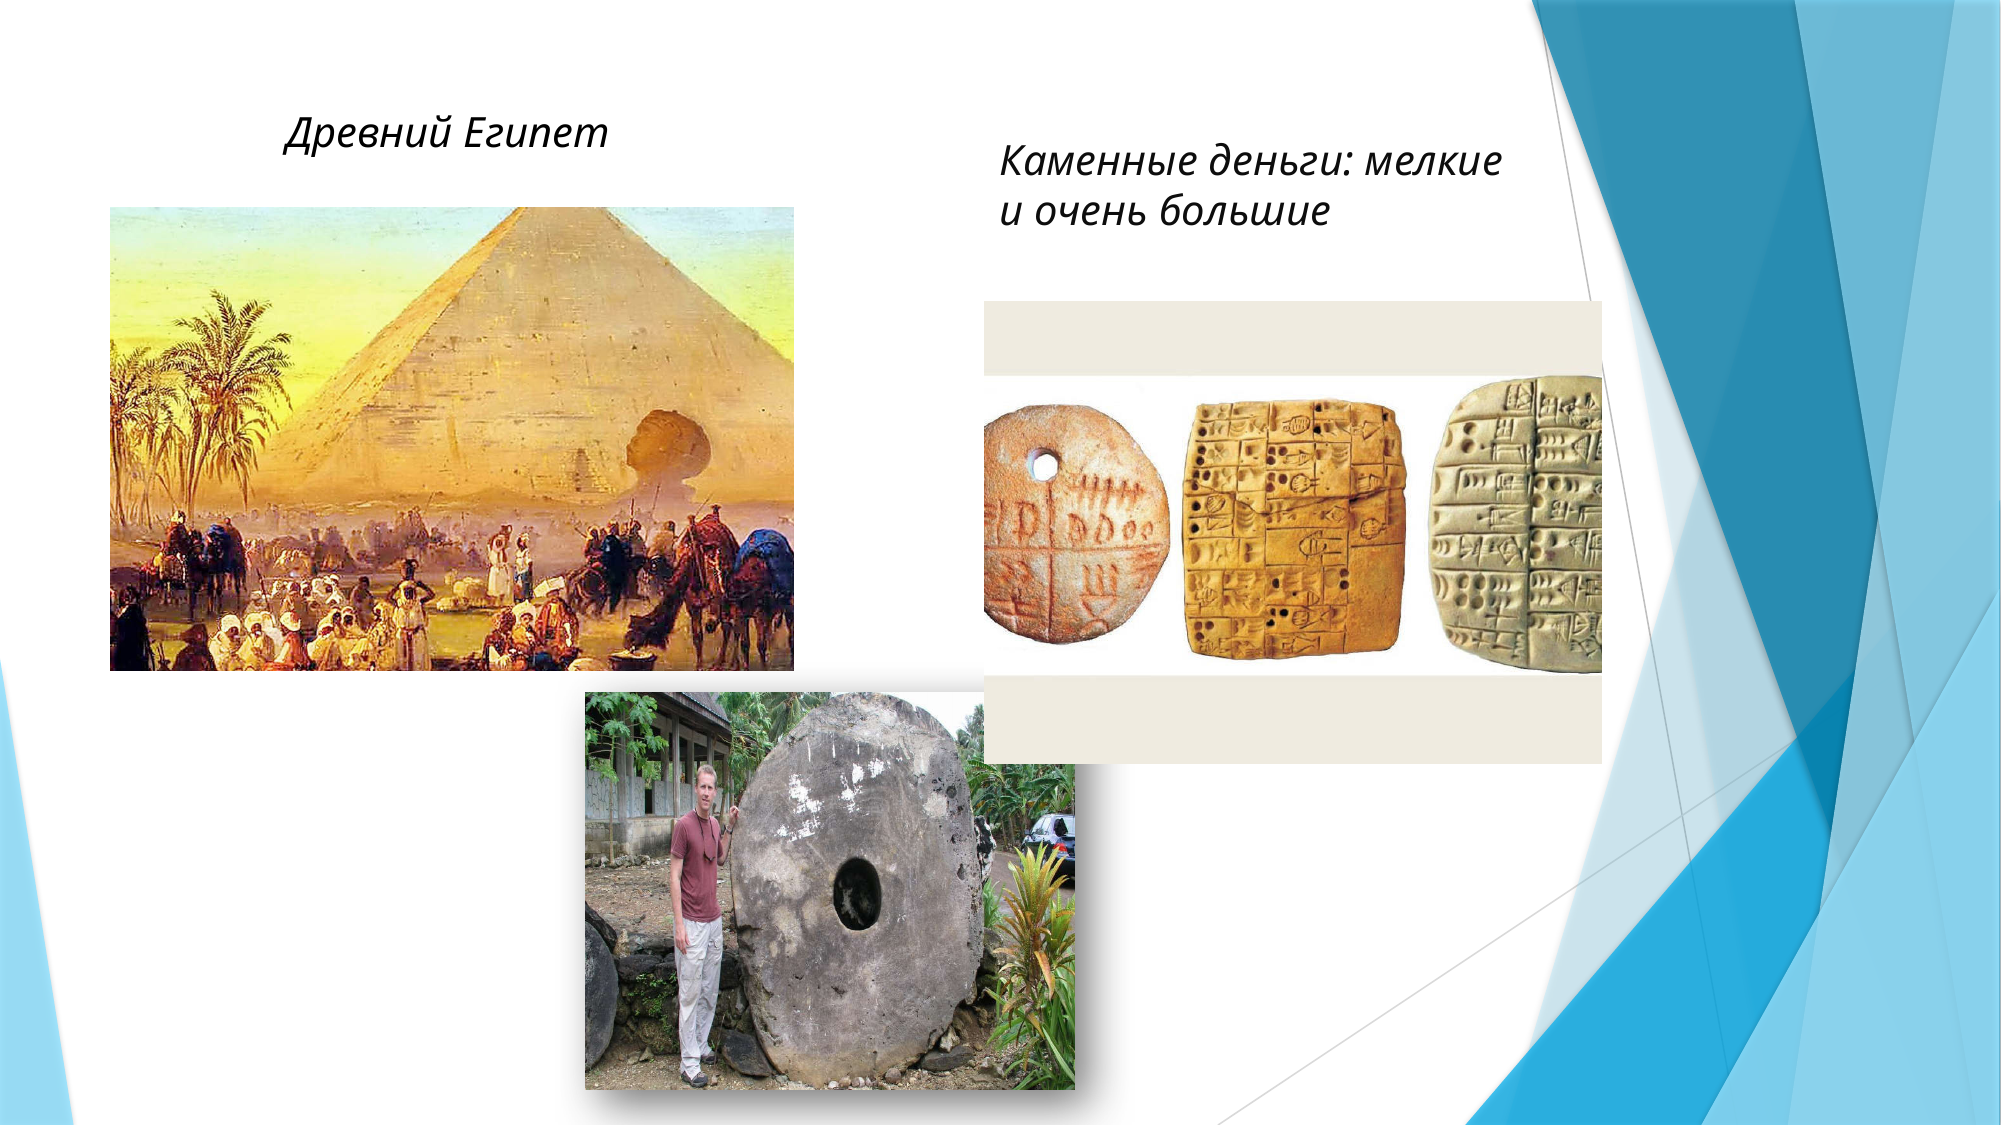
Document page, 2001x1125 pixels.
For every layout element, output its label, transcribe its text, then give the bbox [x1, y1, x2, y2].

picture [110, 207, 795, 671]
picture [584, 300, 1602, 1091]
text_box Древний Египет [271, 98, 634, 164]
text_box Каменные деньги: мелкие и очень большие [984, 126, 1527, 242]
